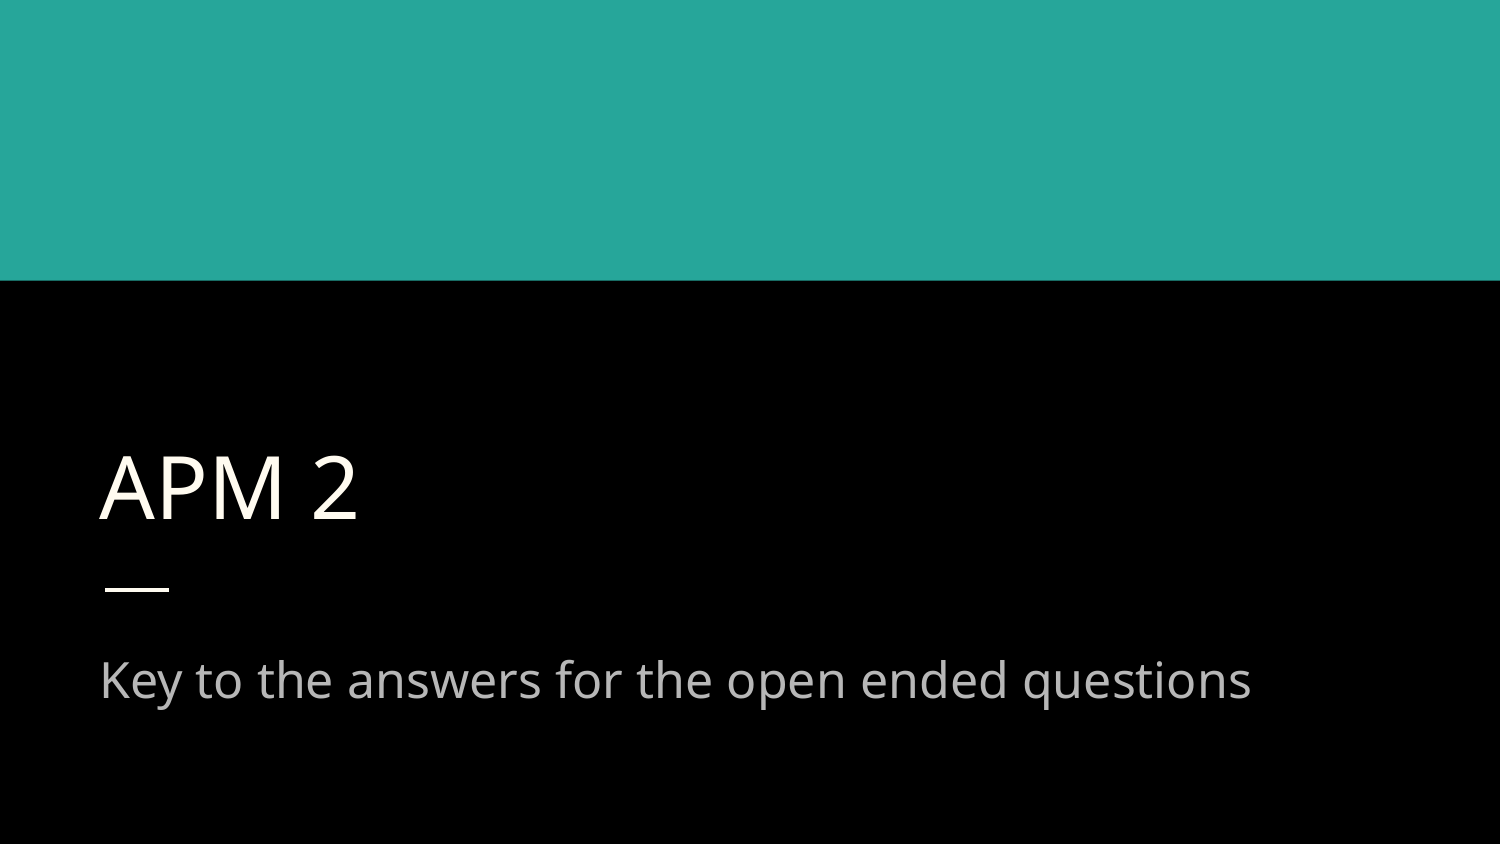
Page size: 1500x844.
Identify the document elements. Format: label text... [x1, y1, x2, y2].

subtitle Key to the answers for the open ended questions [84, 630, 1416, 760]
title APM 2 [84, 310, 1416, 561]
